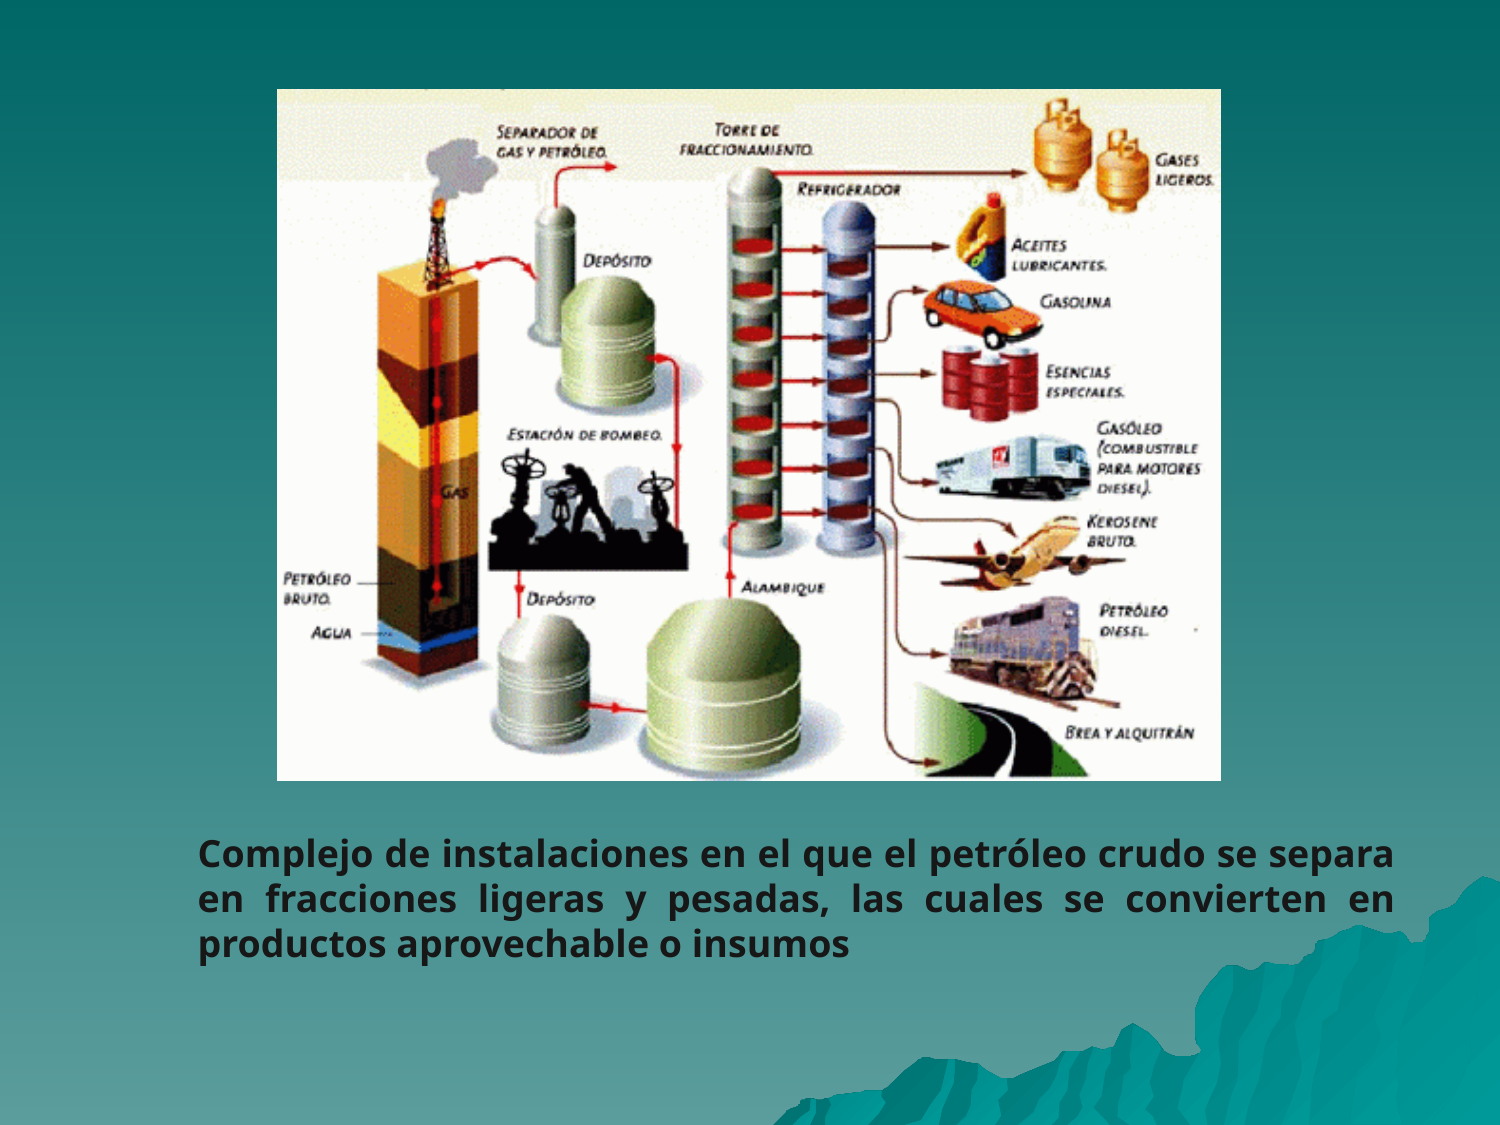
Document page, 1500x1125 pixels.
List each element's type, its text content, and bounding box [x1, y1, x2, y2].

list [277, 89, 1222, 782]
text_box Complejo de instalaciones en el que el petróleo crudo se separa en fracciones ligeras y pesadas, las cuales se convierten en productos aprovechable o insumos [182, 822, 1412, 972]
